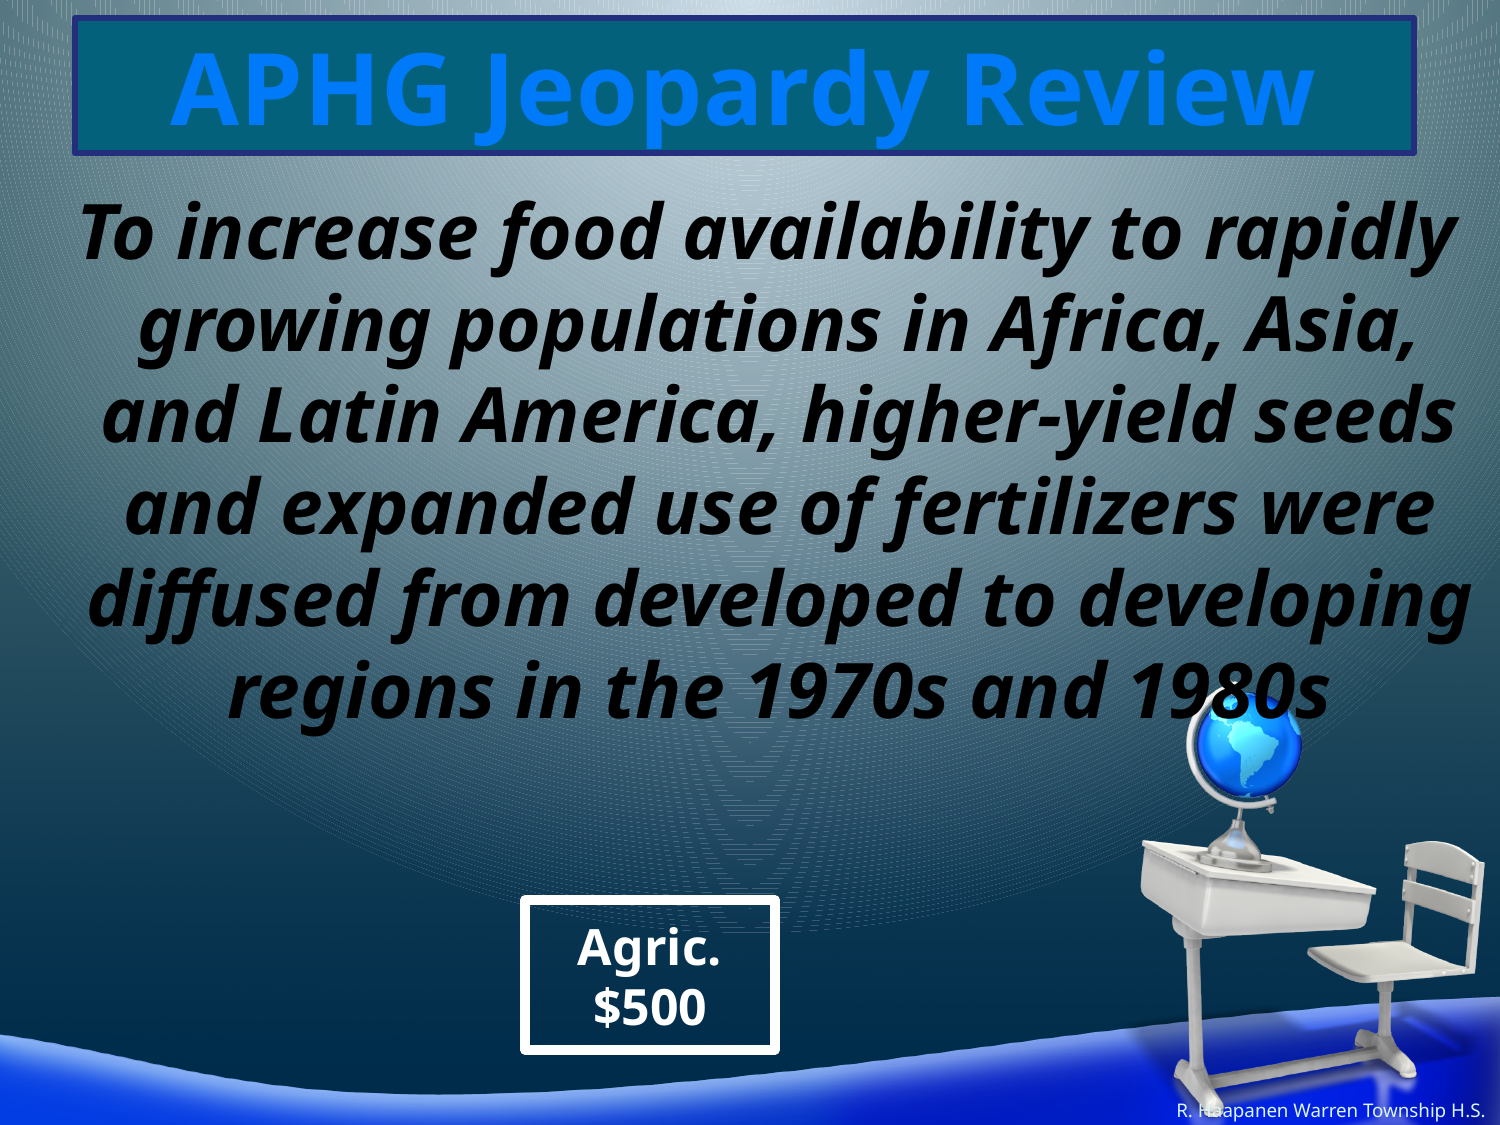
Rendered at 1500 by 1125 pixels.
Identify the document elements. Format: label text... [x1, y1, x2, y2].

picture [0, 0, 1500, 1125]
text_box Agric. $500 [525, 899, 775, 1050]
footer R. Haapanen Warren Township H.S. [1025, 1091, 1500, 1125]
list To increase food availability to rapidly growing populations in Africa, Asia, and Latin America, higher-yield seeds and expanded use of fertilizers were diffused from developed to developing regions in the 1970s and 1980s [33, 174, 1500, 825]
